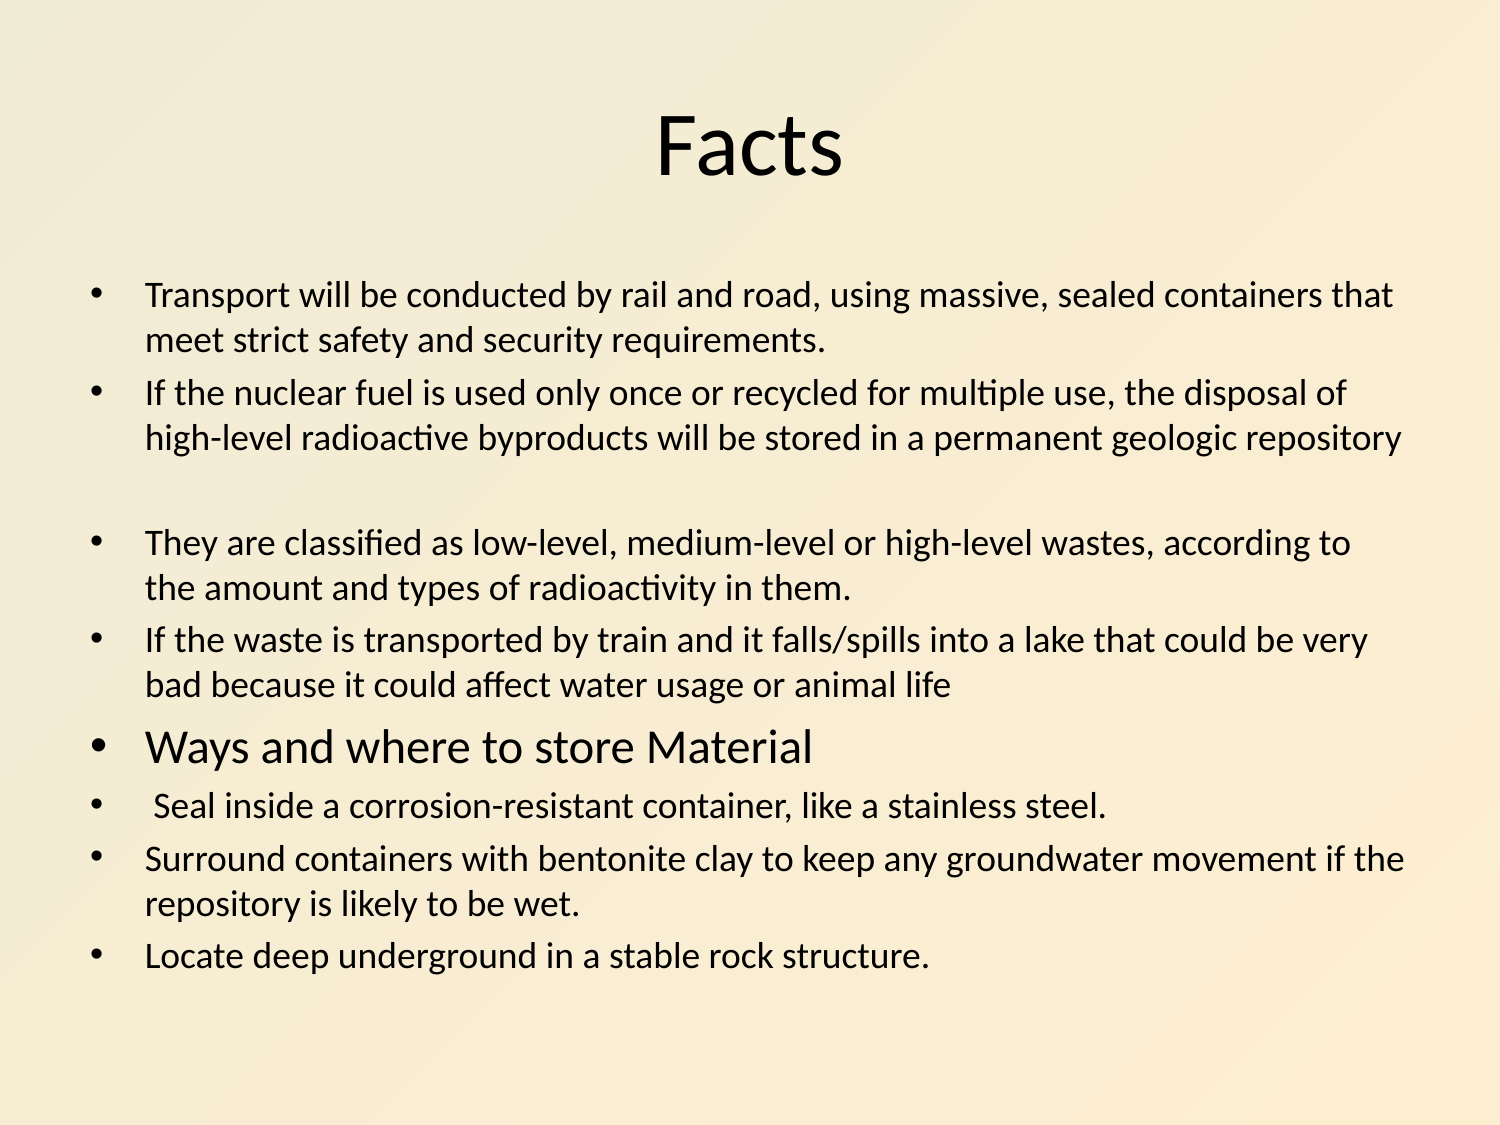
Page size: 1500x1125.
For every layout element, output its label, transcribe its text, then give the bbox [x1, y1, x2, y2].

title Facts [75, 45, 1425, 233]
list Transport will be conducted by rail and road, using massive, sealed containers that meet strict safety and security requirements. If the nuclear fuel is used only once or recycled for multiple use, the disposal of high-level radioactive byproducts will be stored in a permanent geologic repository They are classified as low-level, medium-level or high-level wastes, according to the amount and types of radioactivity in them. If the waste is transported by train and it falls/spills into a lake that could be very bad because it could affect water usage or animal life Ways and where to store Material Seal inside a corrosion-resistant container, like a stainless steel. Surround containers with bentonite clay to keep any groundwater movement if the repository is likely to be wet. Locate deep underground in a stable rock structure. [75, 262, 1425, 1005]
